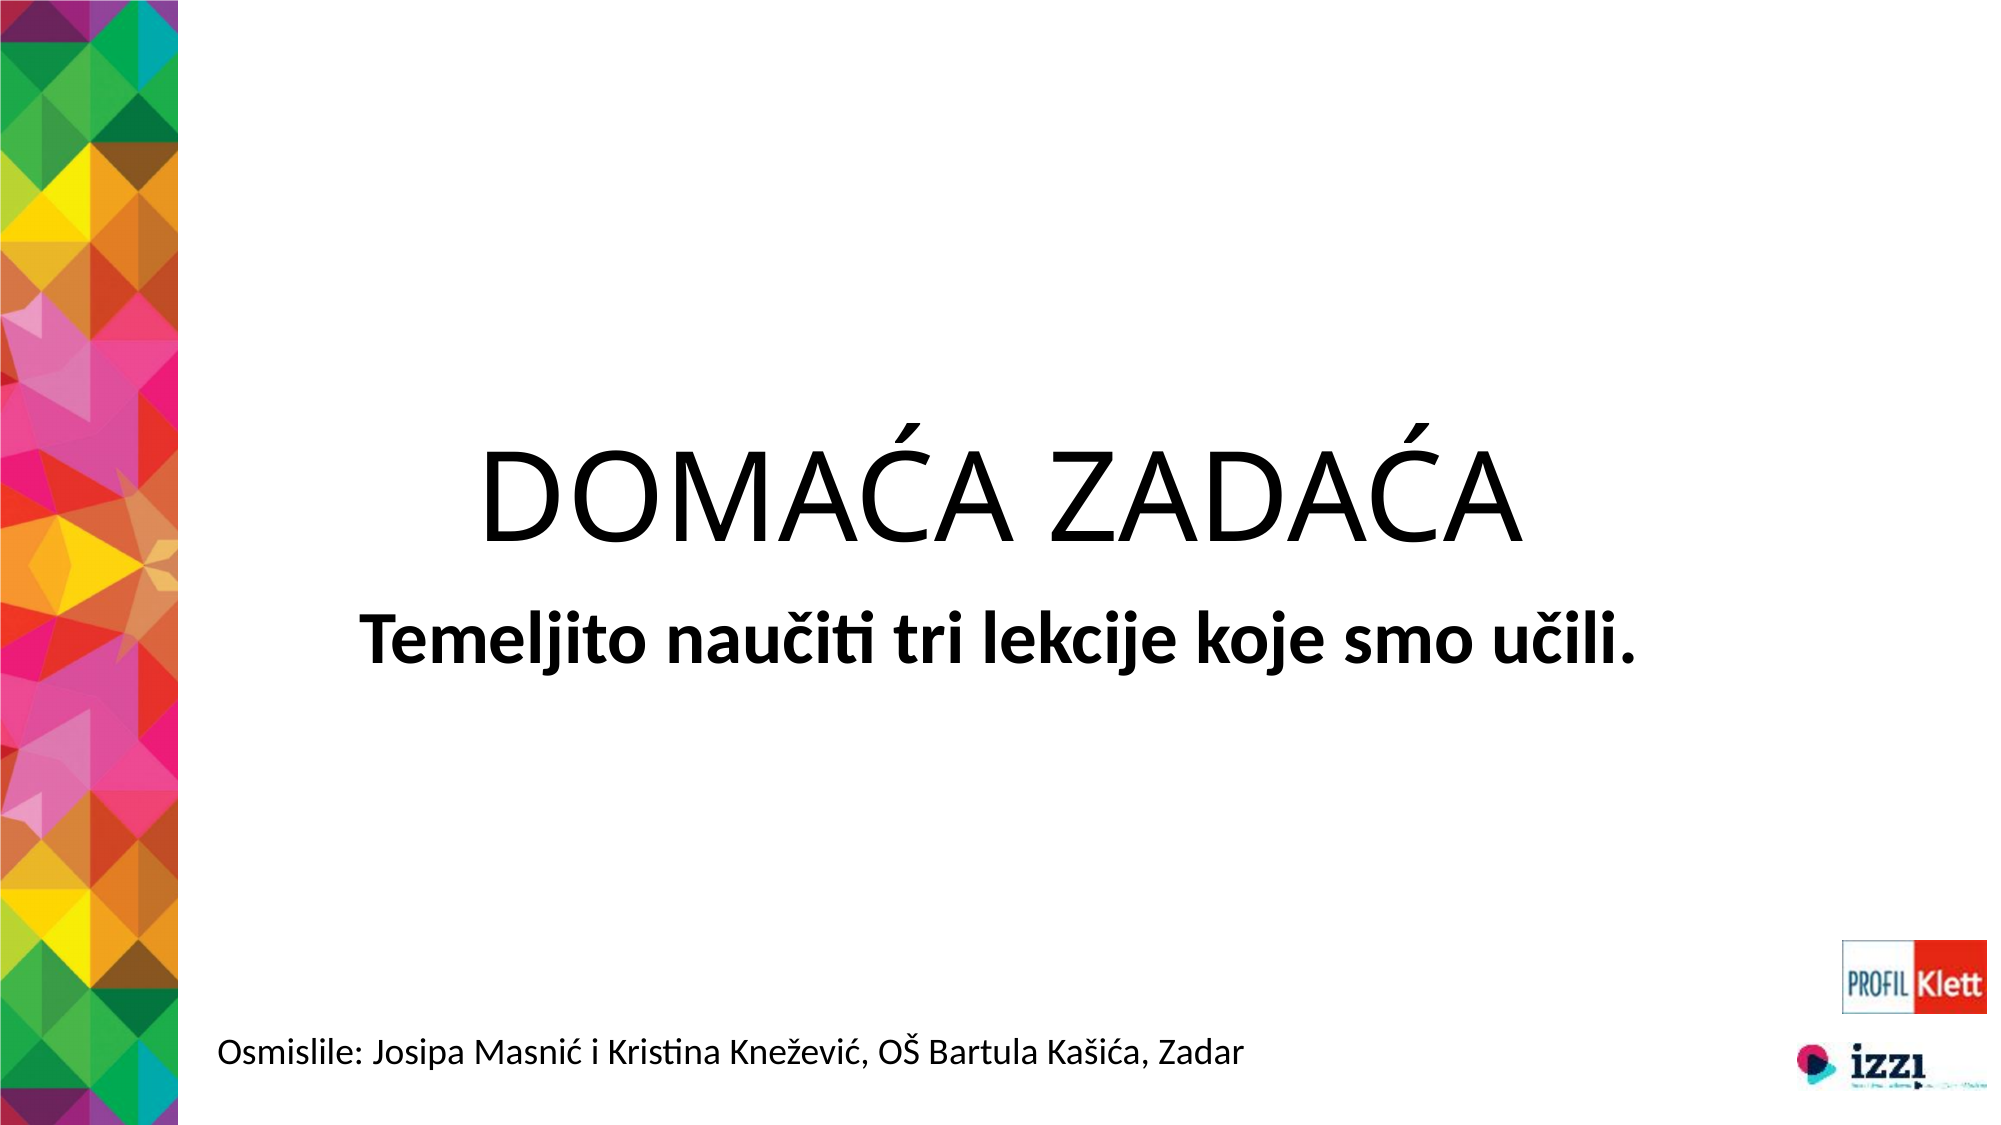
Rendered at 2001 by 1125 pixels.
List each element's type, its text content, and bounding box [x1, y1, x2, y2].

picture [1, 2, 178, 1124]
text_box Osmislile: Josipa Masnić i Kristina Knežević, OŠ Bartula Kašića, Zadar [202, 1019, 1389, 1079]
subtitle Temeljito naučiti tri lekcije koje smo učili. [249, 590, 1750, 863]
title DOMAĆA ZADAĆA [249, 184, 1750, 576]
picture [1797, 1042, 1987, 1091]
picture [1842, 940, 1987, 1014]
